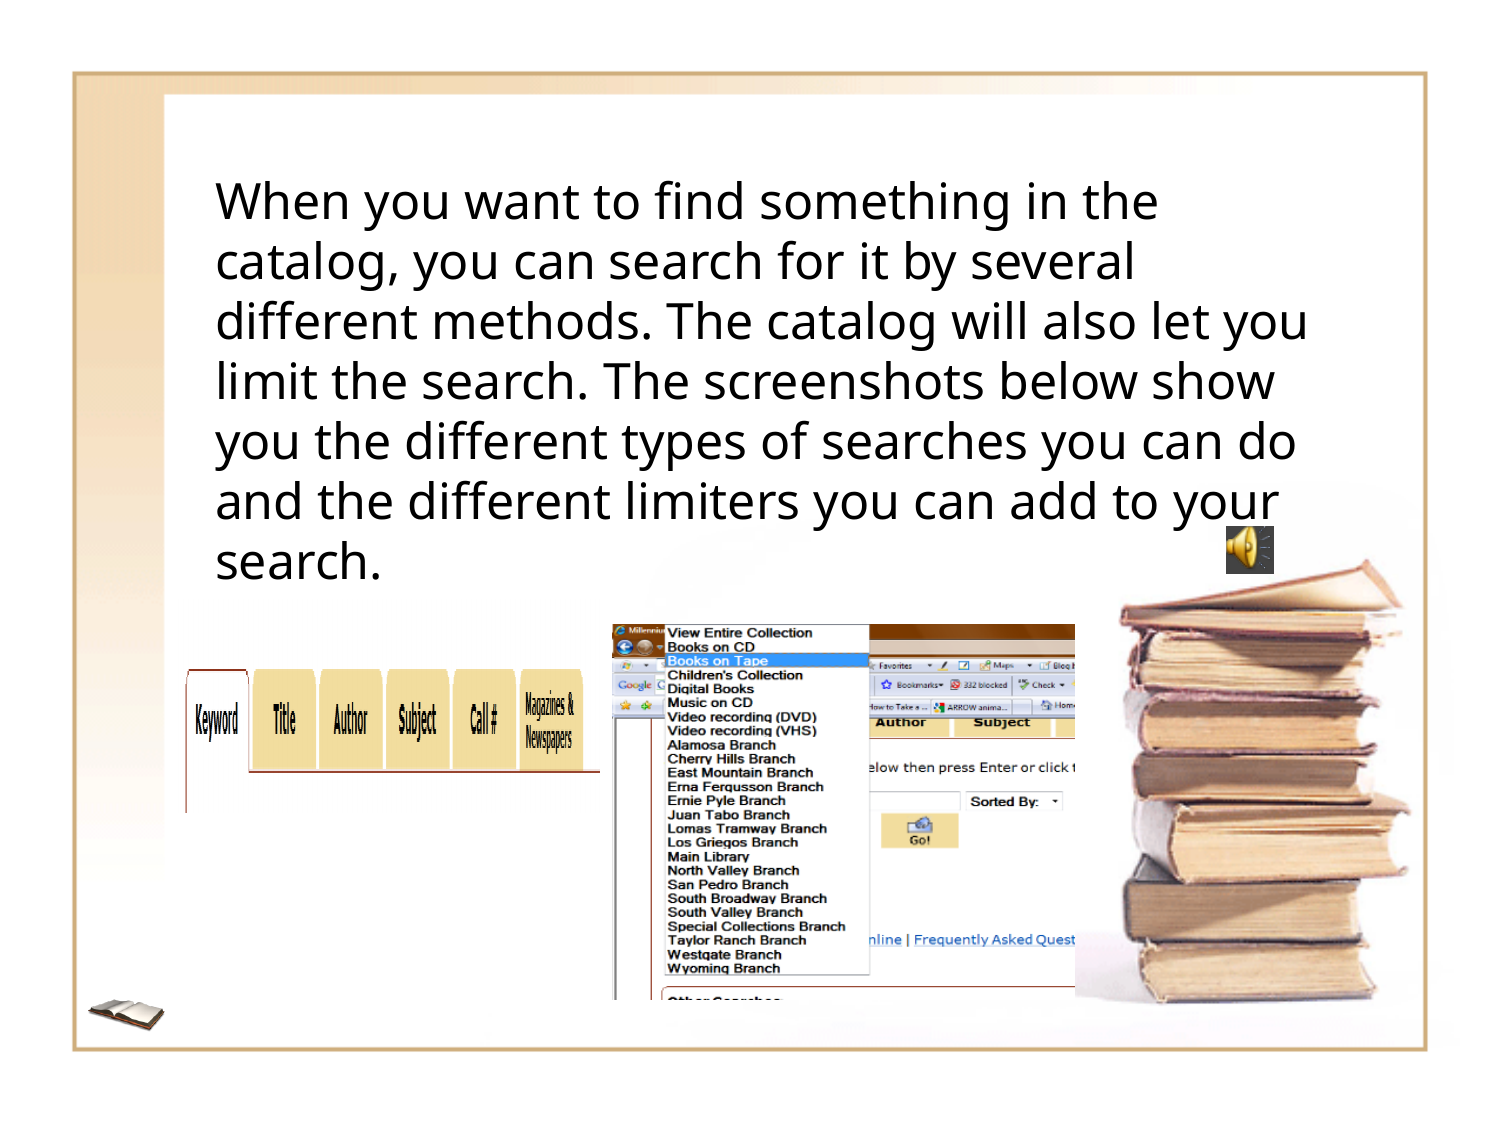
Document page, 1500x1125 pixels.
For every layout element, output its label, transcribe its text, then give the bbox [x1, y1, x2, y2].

title When you want to find something in the catalog, you can search for it by several different methods. The catalog will also let you limit the search. The screenshots below show you the different types of searches you can do and the different limiters you can add to your search. [199, 349, 1363, 471]
picture [0, 0, 1500, 1125]
